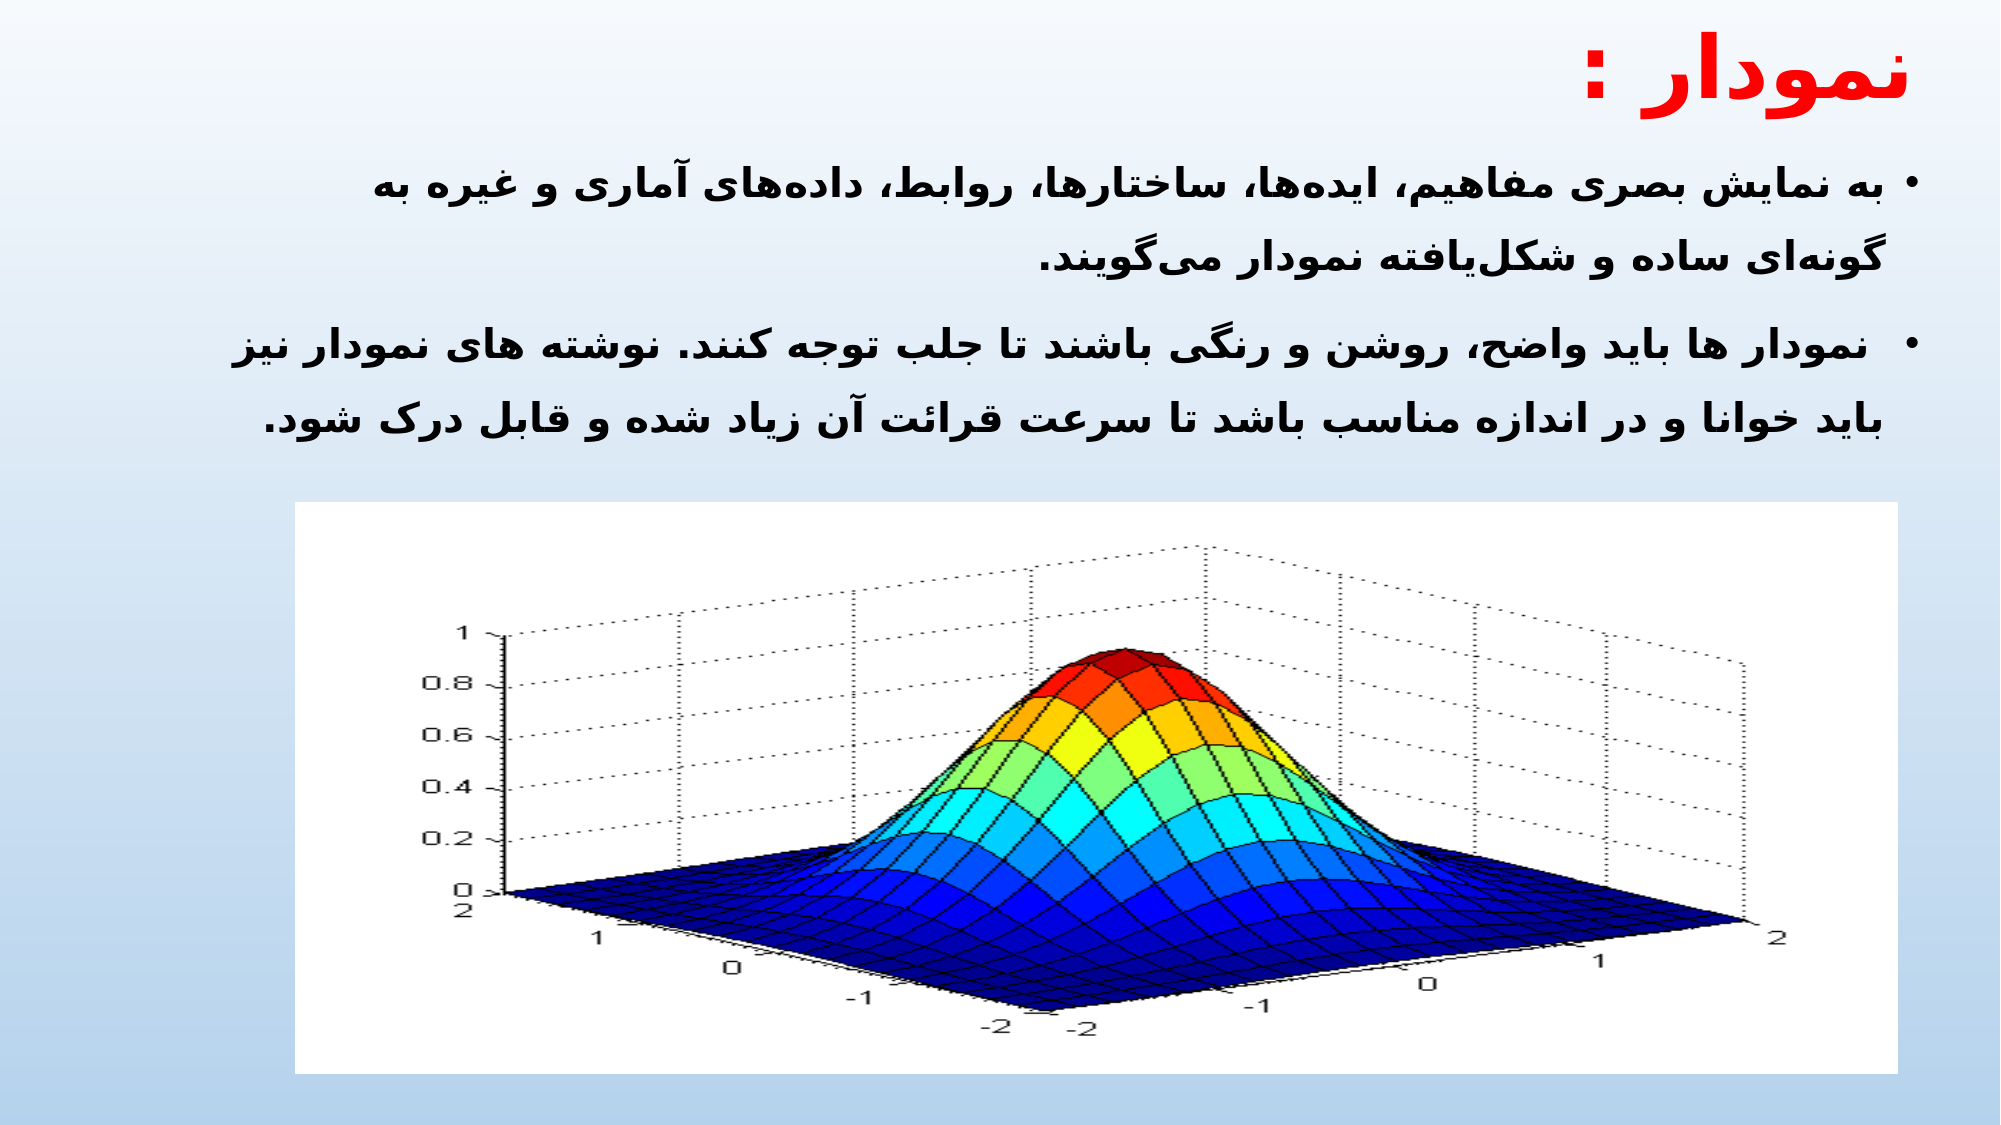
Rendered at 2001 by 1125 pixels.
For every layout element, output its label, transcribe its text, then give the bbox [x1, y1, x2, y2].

list به نمایش بصری مفاهیم، ایده‌ها، ساختارها، روابط، داده‌های آماری و غیره به گونه‌ای ساده و شکل‌یافته نمودار می‌گویند. نمودار ها باید واضح، روشن و رنگی باشند تا جلب توجه کنند. نوشته های نمودار نیز باید خوانا و در اندازه مناسب باشد تا سرعت قرائت آن زیاد شده و قابل درک شود. [205, 124, 1931, 503]
title نمودار : [205, 15, 1931, 124]
picture [295, 502, 1898, 1074]
